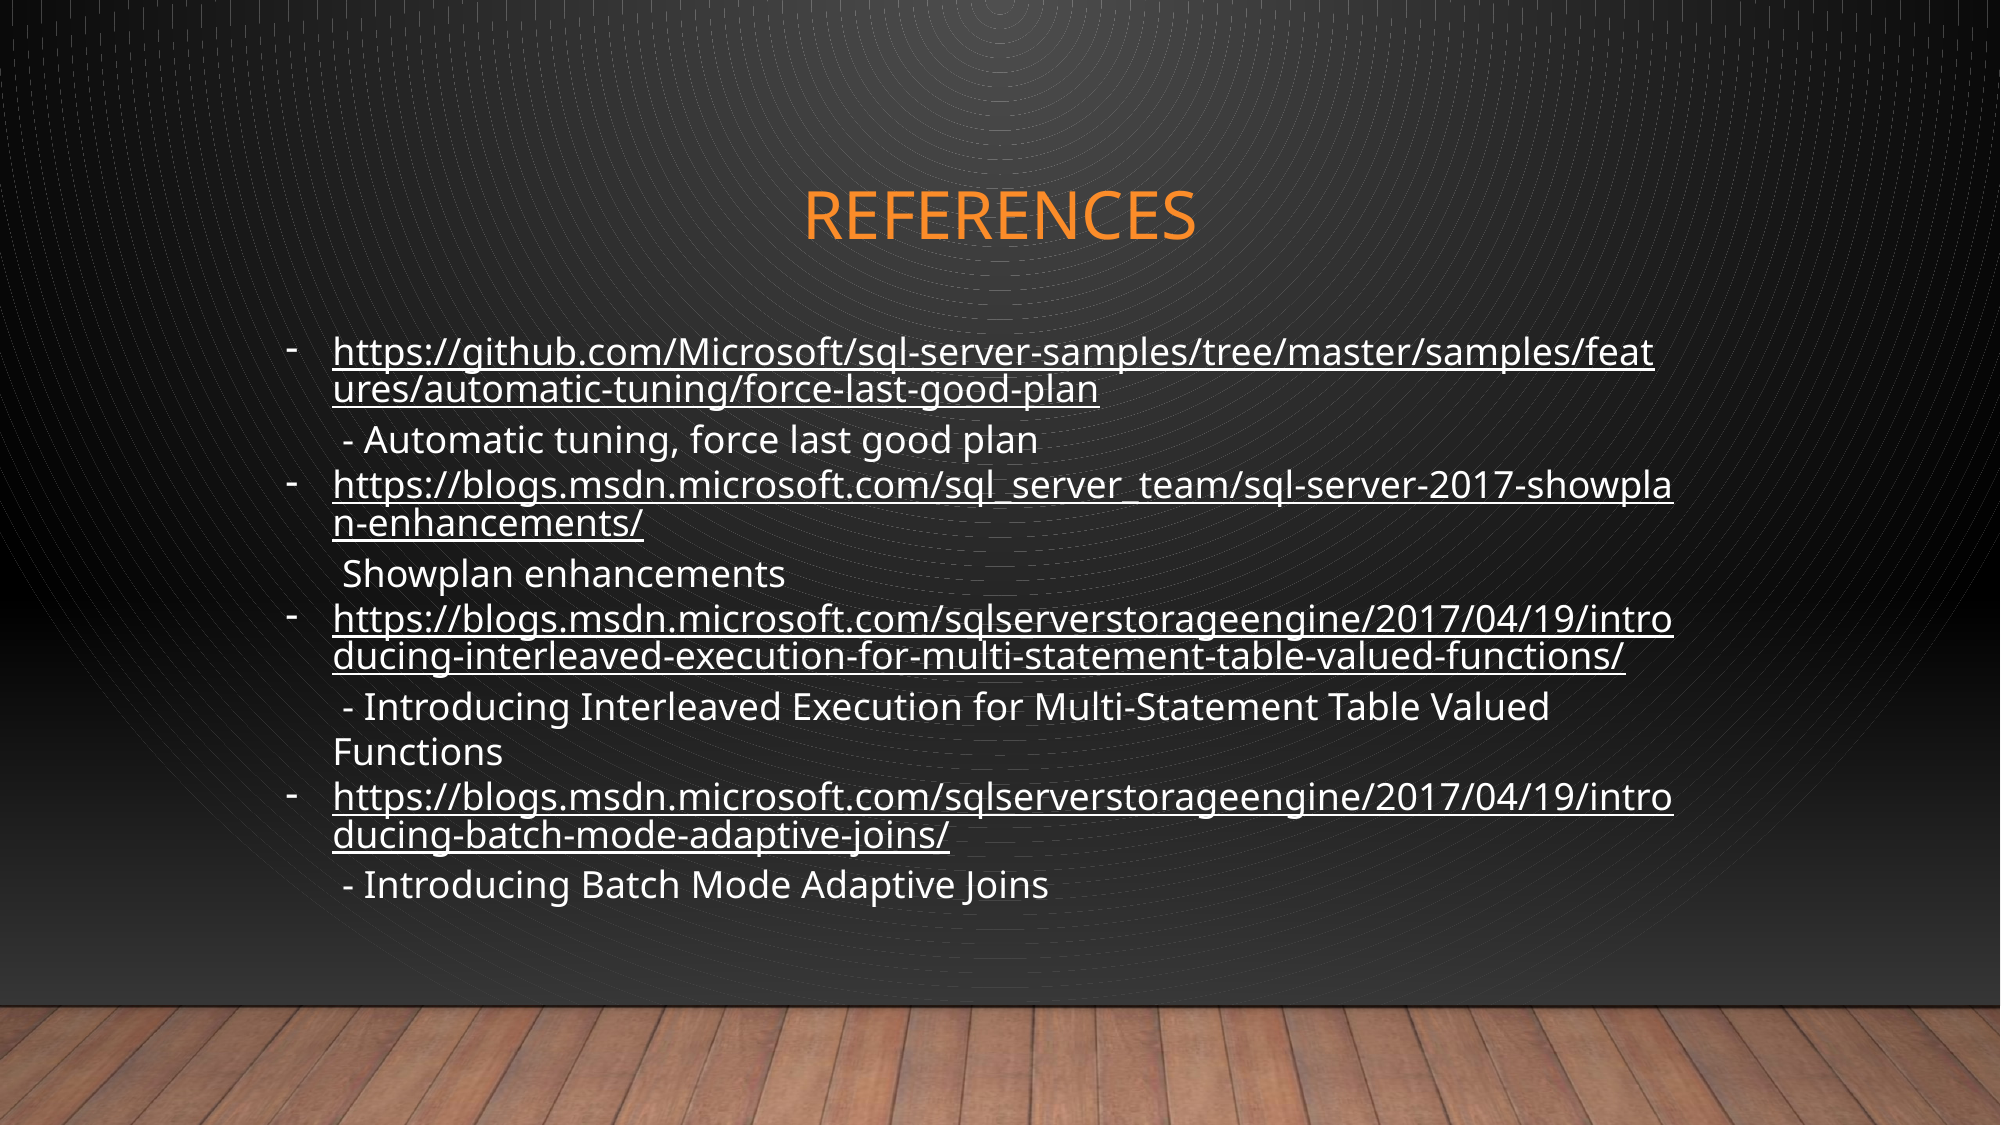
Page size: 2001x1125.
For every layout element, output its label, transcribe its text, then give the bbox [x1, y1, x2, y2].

picture [0, 1005, 2000, 1125]
text_box https://github.com/Microsoft/sql-server-samples/tree/master/samples/features/automatic-tuning/force-last-good-plan - Automatic tuning, force last good plan https://blogs.msdn.microsoft.com/sql_server_team/sql-server-2017-showplan-enhancements/ Showplan enhancements https://blogs.msdn.microsoft.com/sqlserverstorageengine/2017/04/19/introducing-interleaved-execution-for-multi-statement-table-valued-functions/ - Introducing Interleaved Execution for Multi-Statement Table Valued Functions https://blogs.msdn.microsoft.com/sqlserverstorageengine/2017/04/19/introducing-batch-mode-adaptive-joins/ - Introducing Batch Mode Adaptive Joins [270, 320, 1693, 809]
title References [238, 131, 1763, 305]
